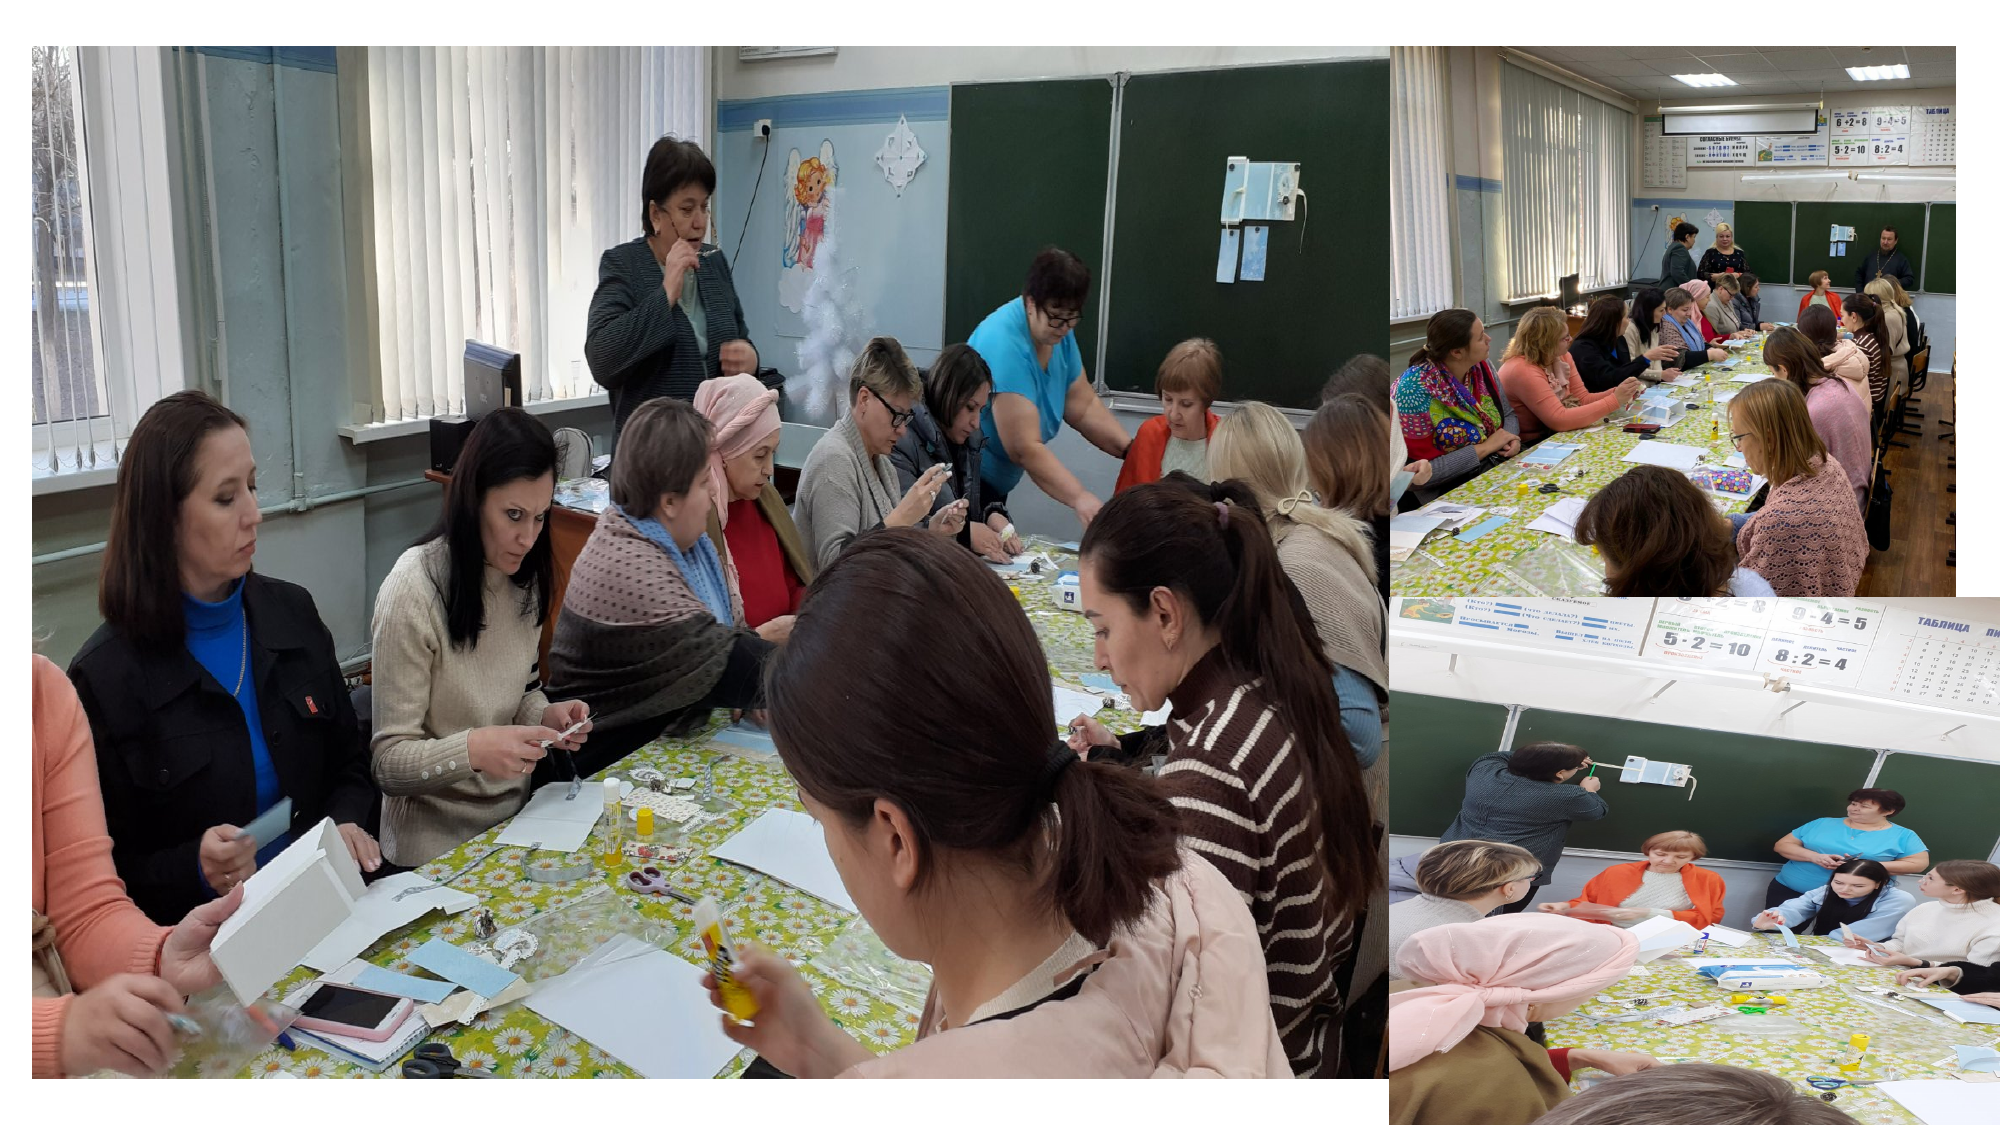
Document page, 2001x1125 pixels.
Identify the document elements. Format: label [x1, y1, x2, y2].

list [1390, 46, 1956, 597]
picture [32, 46, 2000, 1125]
